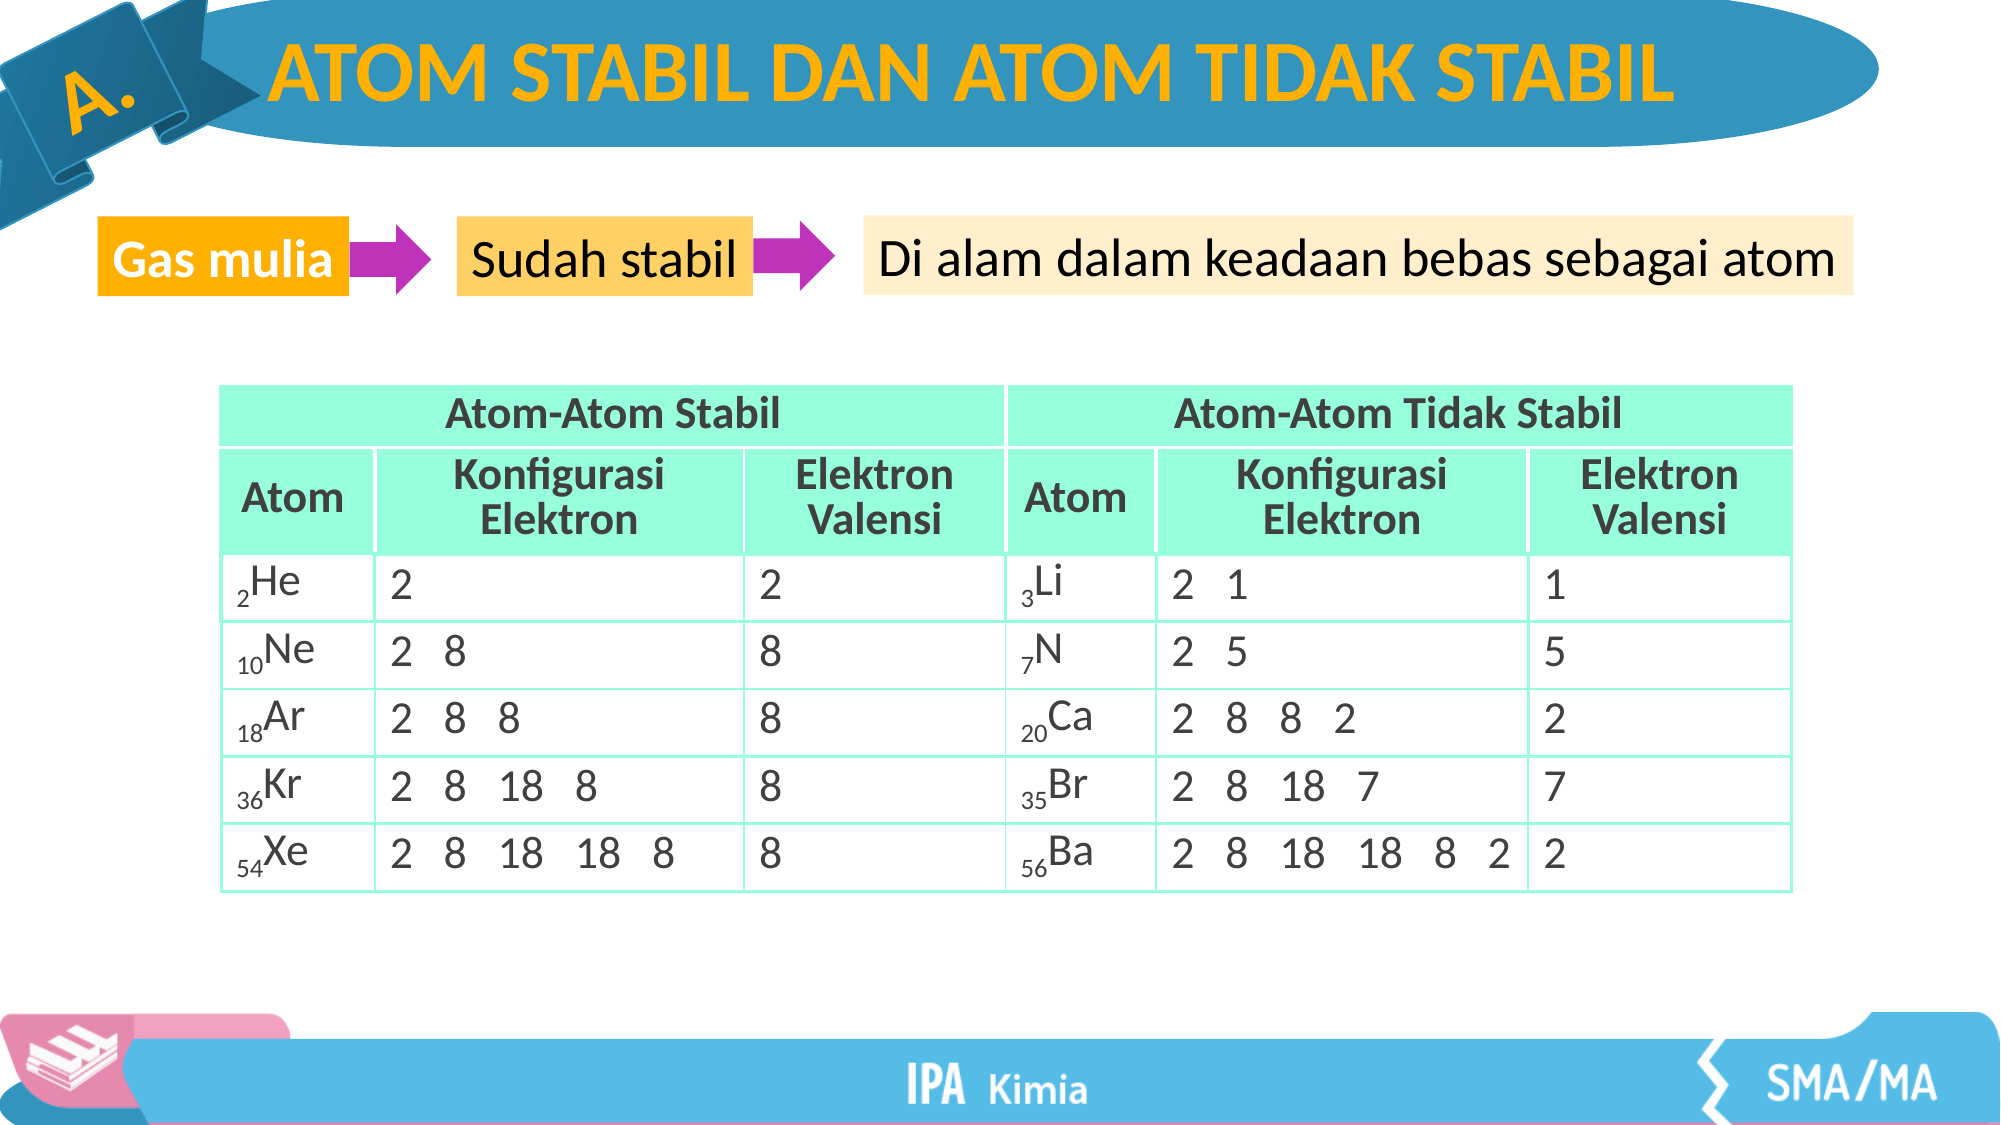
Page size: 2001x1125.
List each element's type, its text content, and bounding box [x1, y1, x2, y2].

table_cell 54Xe [223, 825, 374, 890]
table_cell 56Ba [1006, 825, 1155, 890]
table_cell Konfigurasi Elektron [377, 449, 743, 552]
table_cell 2 5 [1157, 623, 1527, 688]
table_cell 2 8 18 18 8 2 [1157, 825, 1527, 890]
table_cell 10Ne [223, 623, 374, 688]
table_cell 8 [745, 758, 1005, 822]
table_cell Elektron Valensi [1530, 449, 1790, 552]
table_cell Atom [223, 449, 373, 553]
table_cell 35Br [1006, 758, 1155, 822]
table_cell 2 8 8 2 [1157, 690, 1527, 755]
table_cell 2 8 18 8 [376, 758, 743, 822]
table_cell 8 [745, 623, 1005, 688]
table_cell 1 [1530, 556, 1790, 620]
table_cell Elektron Valensi [745, 449, 1004, 552]
table_header Atom-Atom Tidak Stabil [1008, 389, 1790, 446]
table_cell 5 [1530, 623, 1790, 688]
table_cell Konfigurasi Elektron [1158, 449, 1526, 552]
table_cell 2 1 [1158, 556, 1527, 620]
table_cell 8 [745, 825, 1005, 890]
table_cell 2He [223, 555, 373, 620]
table_cell 2 [1529, 825, 1790, 890]
table_cell 2 [745, 556, 1004, 620]
table_cell 36Kr [223, 758, 374, 822]
table_cell 20Ca [1006, 690, 1155, 755]
text_box Di alam dalam keadaan bebas sebagai atom [863, 215, 1854, 296]
text_box [753, 220, 836, 291]
table_cell 2 [1530, 690, 1790, 755]
table_cell 2 8 18 7 [1157, 758, 1527, 822]
table_cell Atom [1008, 449, 1154, 552]
table_cell 2 8 8 [376, 690, 743, 755]
table_cell 2 8 18 18 8 [376, 825, 743, 890]
table_cell 2 [376, 556, 743, 620]
table_header Atom-Atom Stabil [223, 389, 1004, 446]
text_box Sudah stabil [456, 216, 753, 297]
text_box [349, 224, 432, 295]
table_cell 18Ar [223, 690, 374, 755]
title ATOM STABIL DAN ATOM TIDAK STABIL [252, 0, 1978, 146]
picture [0, 1012, 2000, 1125]
table_cell 7N [1006, 623, 1155, 688]
text_box A. [0, 0, 266, 231]
table_cell 2 8 [376, 623, 743, 688]
table_cell 3Li [1007, 556, 1155, 620]
table_cell 8 [745, 690, 1005, 755]
text_box Gas mulia [97, 216, 350, 297]
table_cell 7 [1529, 758, 1790, 822]
